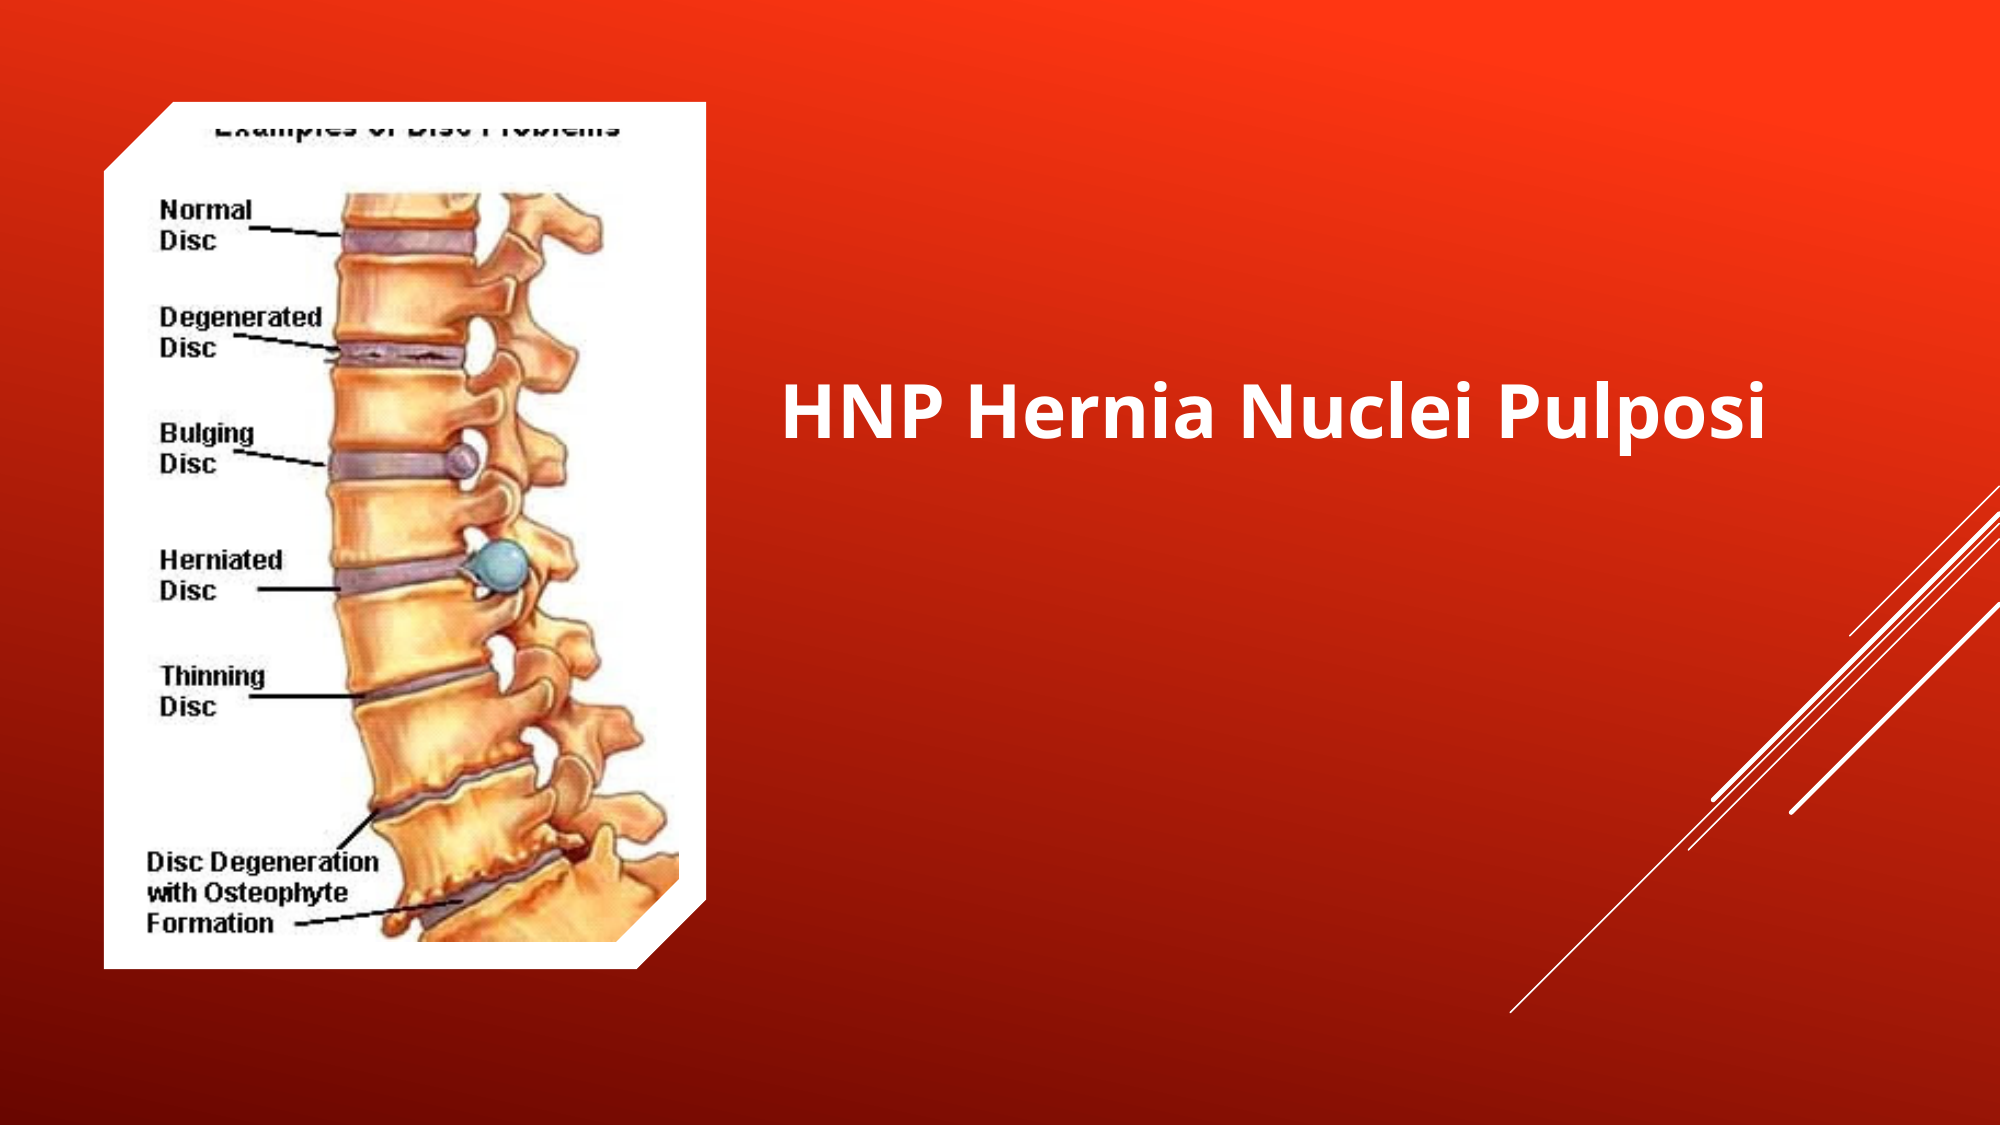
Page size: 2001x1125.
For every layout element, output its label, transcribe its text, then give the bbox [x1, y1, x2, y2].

list HNP Hernia Nuclei Pulposi [764, 112, 1791, 706]
text_box [102, 142, 665, 971]
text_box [1510, 485, 2000, 1013]
text_box [145, 100, 708, 928]
picture [131, 128, 680, 943]
text_box [0, 0, 2000, 1125]
